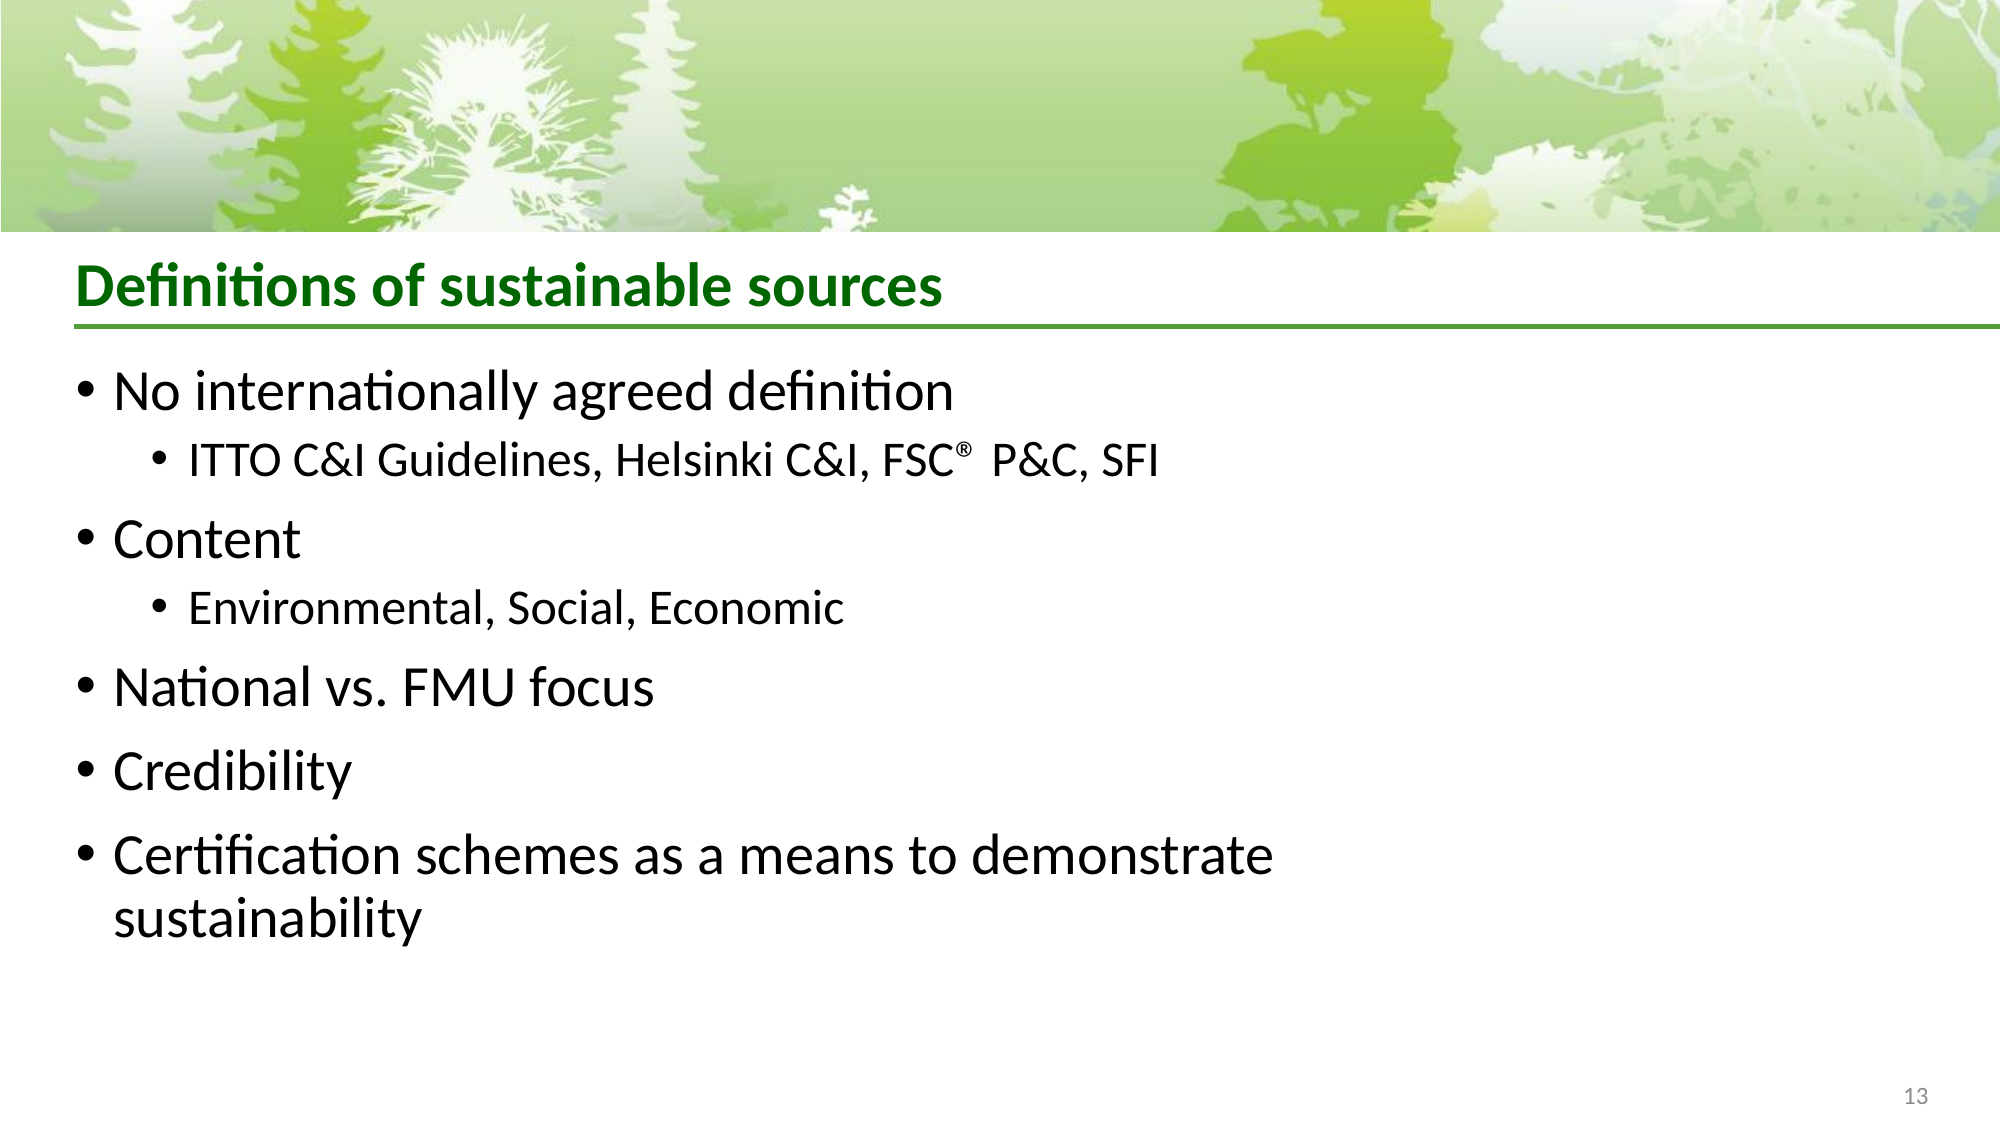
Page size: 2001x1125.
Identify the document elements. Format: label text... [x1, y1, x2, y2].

list No internationally agreed definition ITTO C&I Guidelines, Helsinki C&I, FSC® P&C, SFI Content Environmental, Social, Economic National vs. FMU focus Credibility Certification schemes as a means to demonstrate sustainability [60, 352, 1468, 1096]
title Definitions of sustainable sources [60, 192, 1411, 352]
slide_number 13 [1493, 1065, 1944, 1125]
picture [0, 0, 2000, 232]
